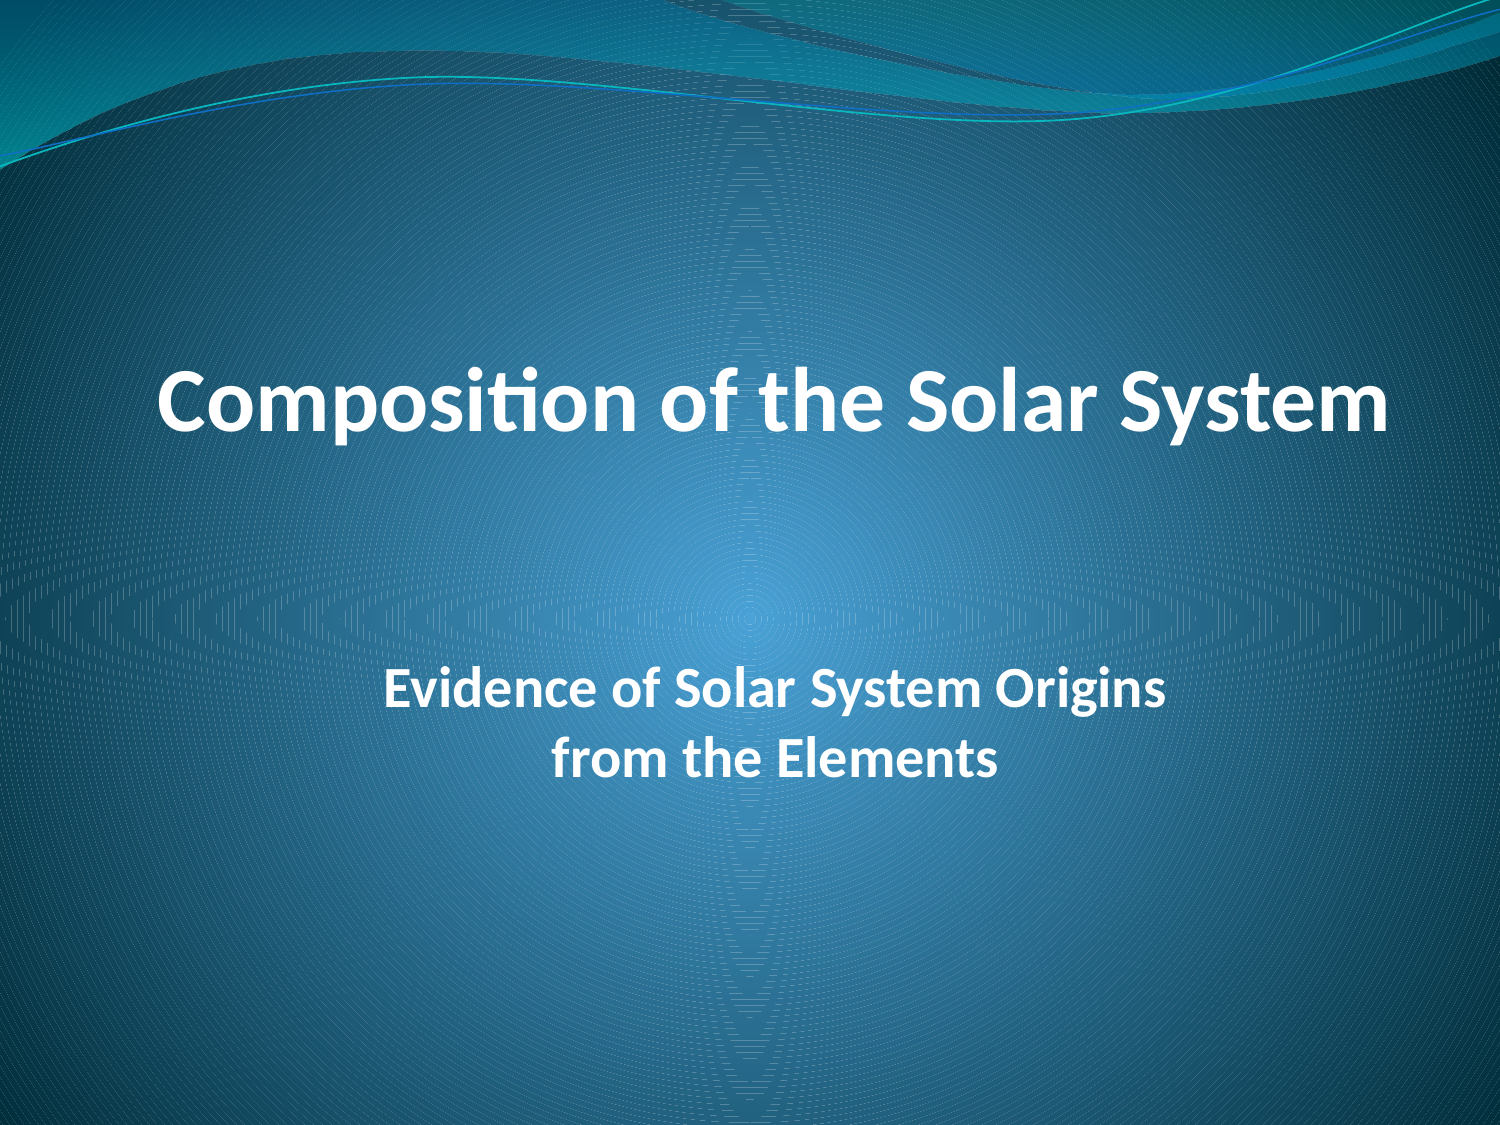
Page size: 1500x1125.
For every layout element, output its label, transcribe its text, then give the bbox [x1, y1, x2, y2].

text_box Composition of the Solar System Evidence of Solar System Origins from the Elements [142, 112, 1409, 797]
